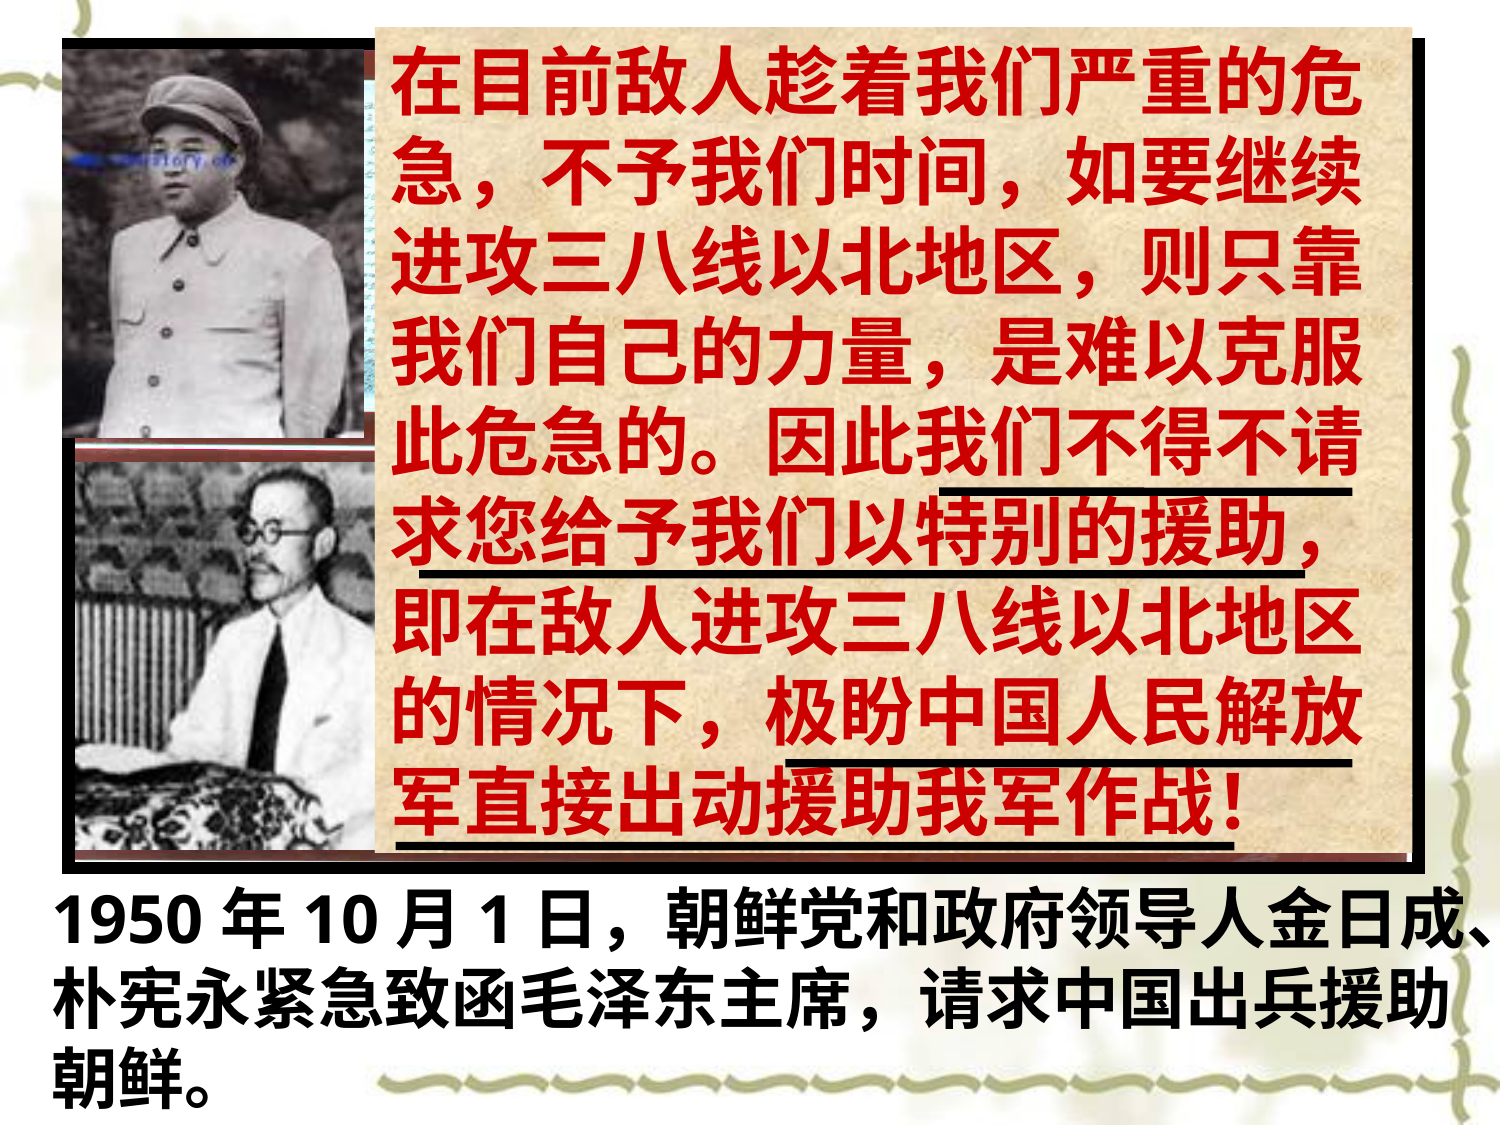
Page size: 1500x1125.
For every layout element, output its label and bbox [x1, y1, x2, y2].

text_box [62, 26, 1413, 854]
picture [0, 0, 1500, 1125]
